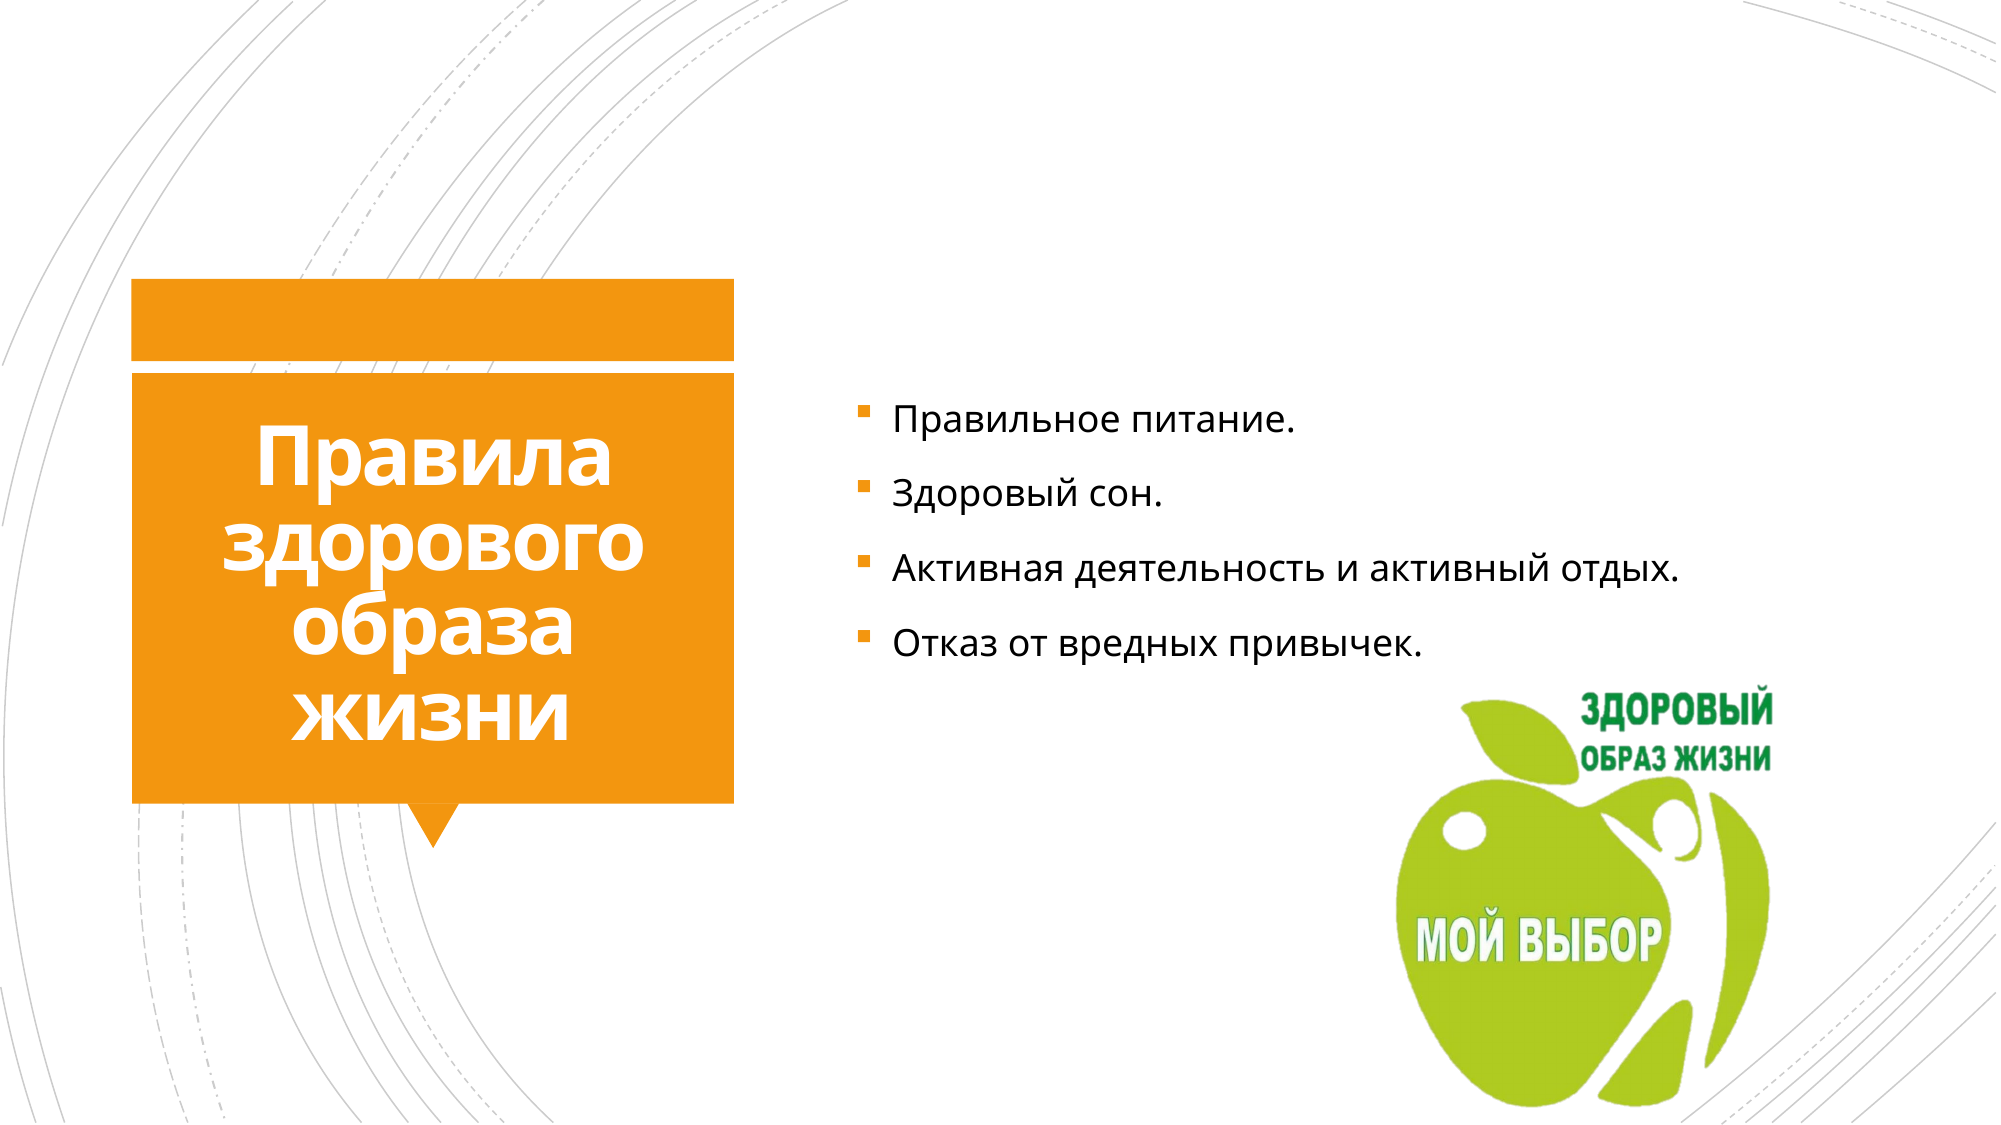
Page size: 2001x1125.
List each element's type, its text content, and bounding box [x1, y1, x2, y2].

title Правила здорового образа жизни [145, 385, 720, 789]
picture [1354, 663, 1822, 1125]
list Правильное питание. Здоровый сон. Активная деятельность и активный отдых. Отказ от вредных привычек. [839, 131, 1871, 993]
